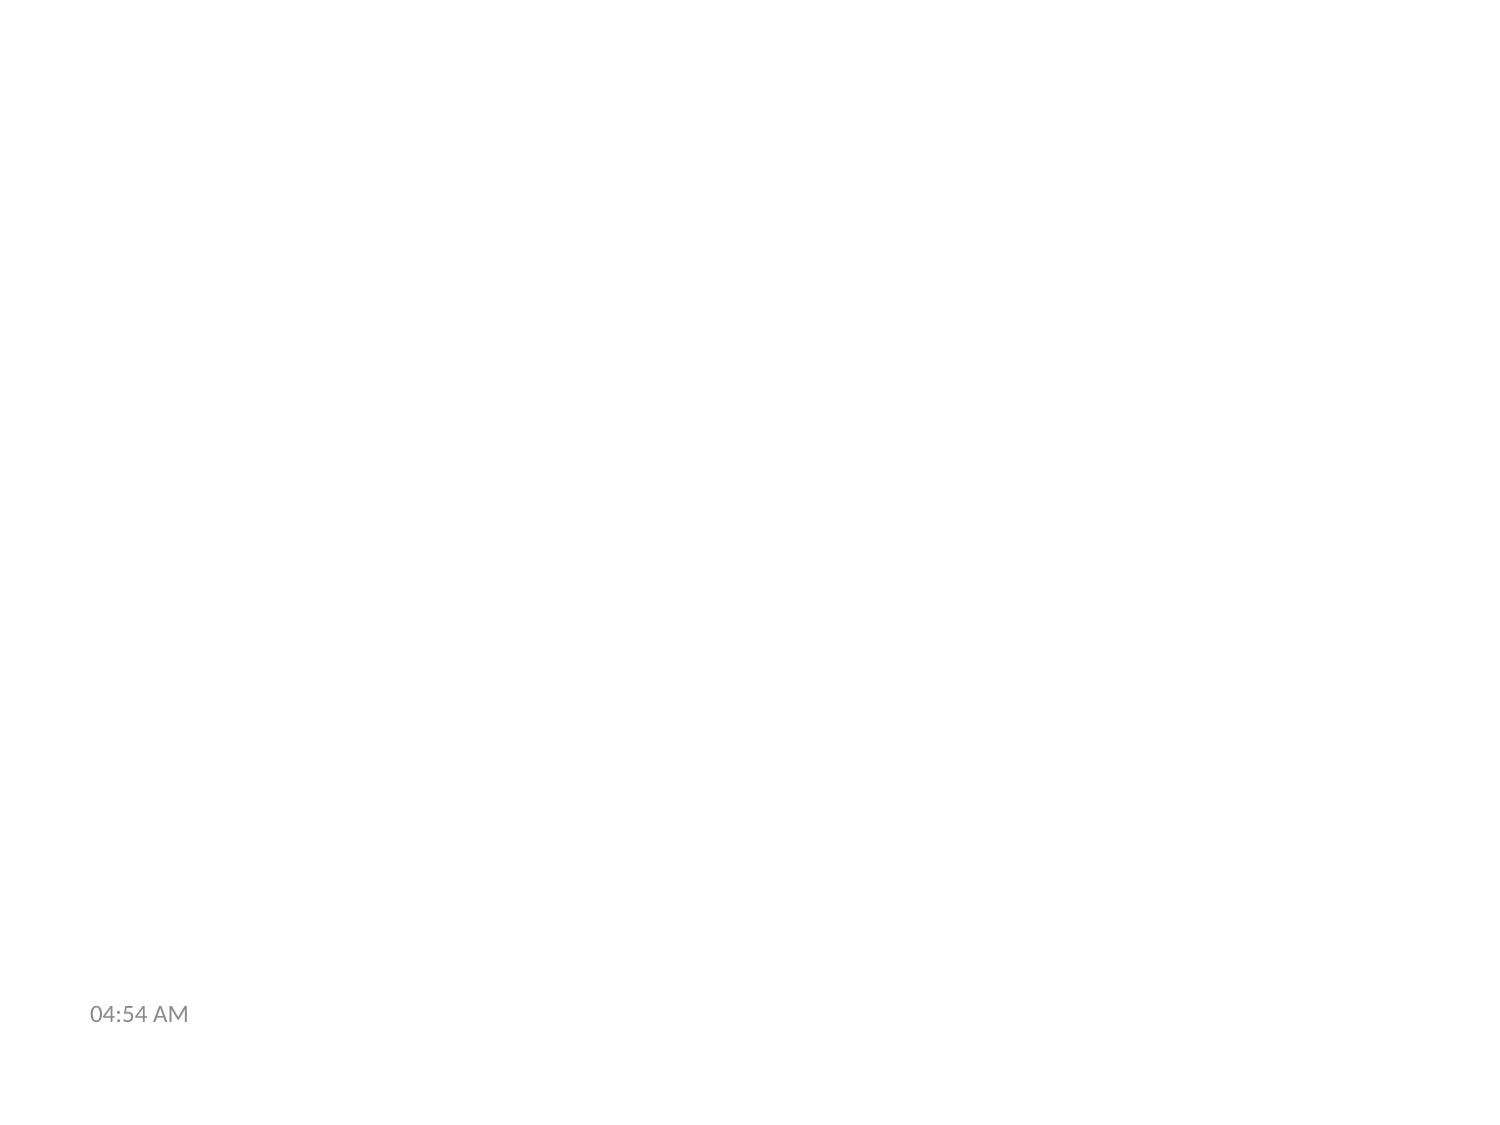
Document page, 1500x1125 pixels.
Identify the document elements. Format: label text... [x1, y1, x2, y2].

text_box 3:35 PM [75, 982, 425, 1043]
